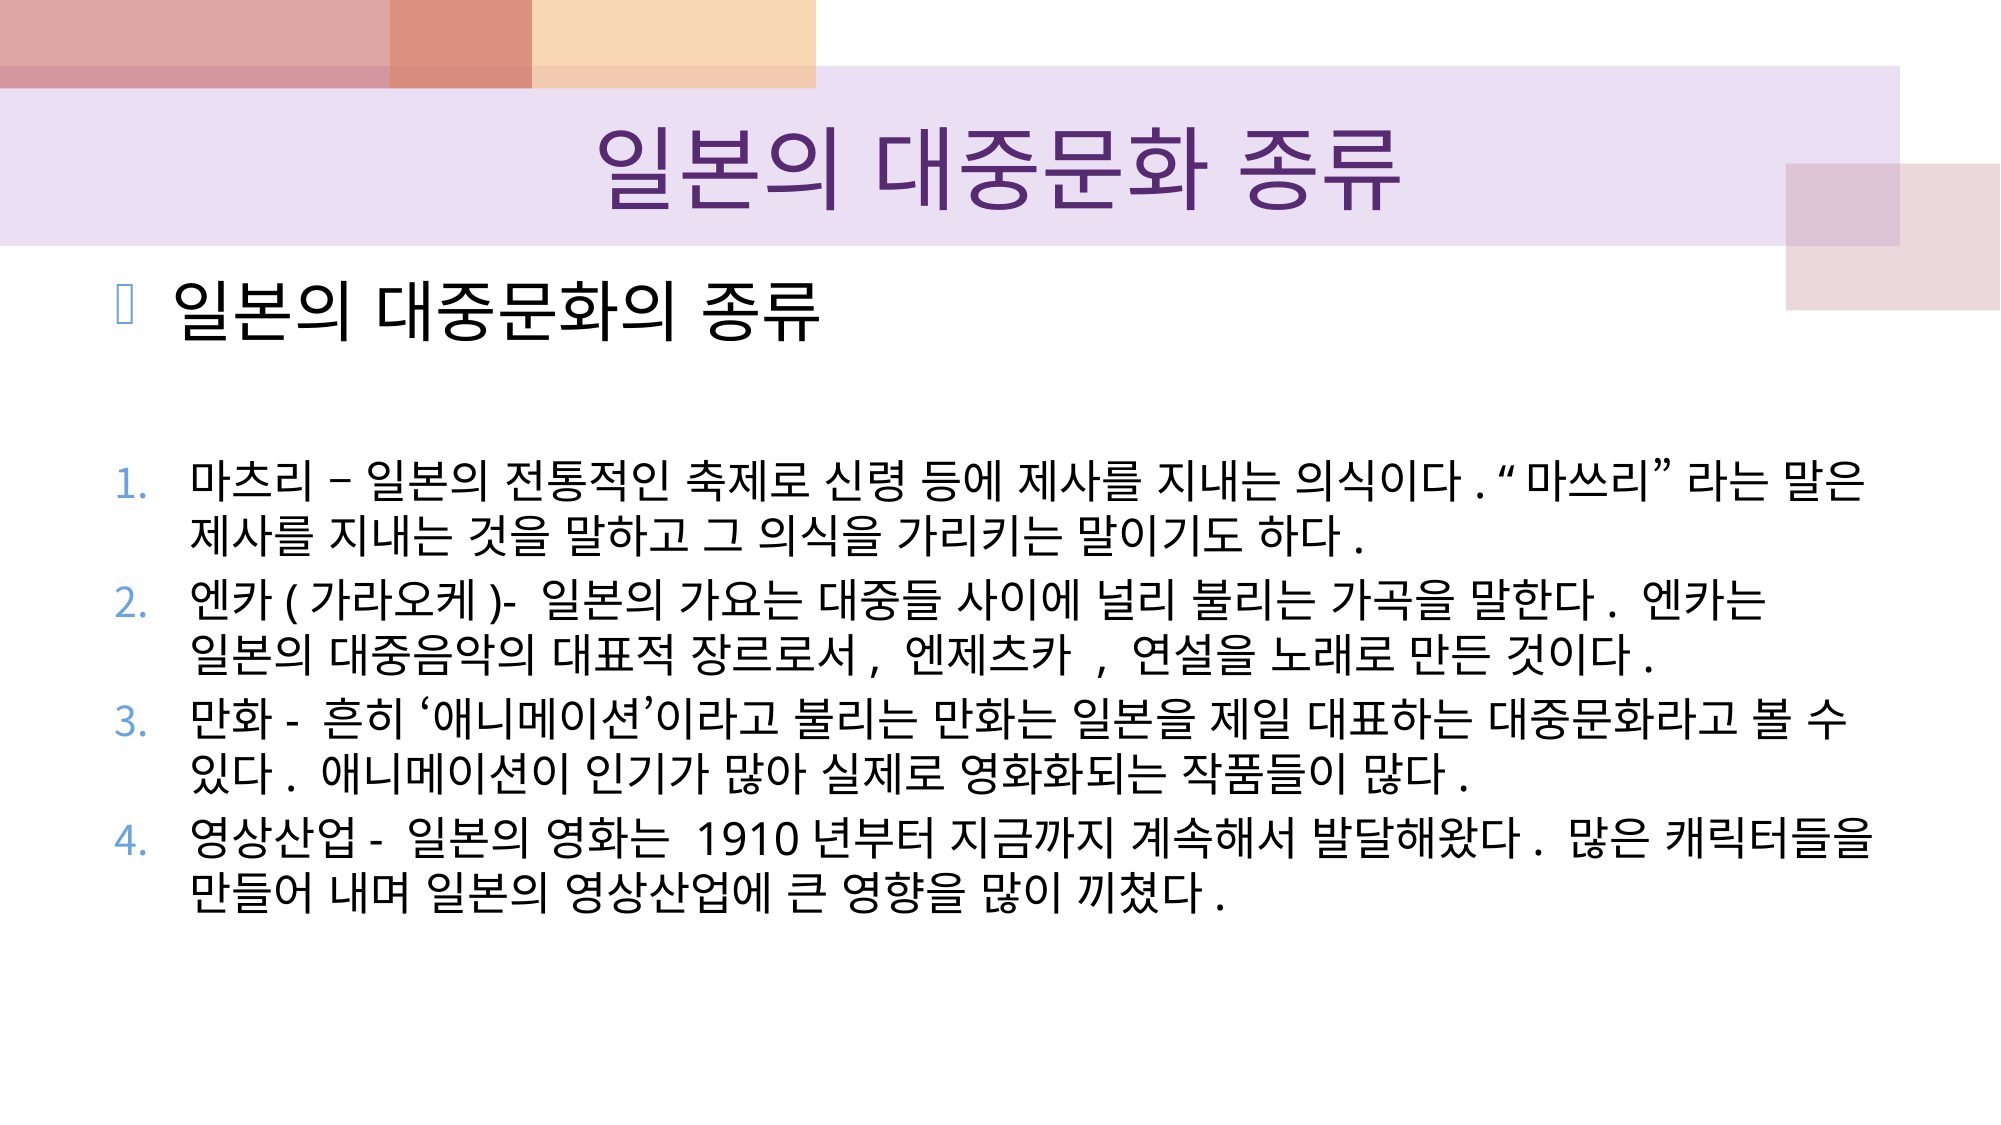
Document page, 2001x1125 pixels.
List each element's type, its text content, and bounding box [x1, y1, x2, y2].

list 일본의 대중문화의 종류 마츠리 – 일본의 전통적인 축제로 신령 등에 제사를 지내는 의식이다. “마쓰리” 라는 말은 제사를 지내는 것을 말하고 그 의식을 가리키는 말이기도 하다. 엔카(가라오케)- 일본의 가요는 대중들 사이에 널리 불리는 가곡을 말한다. 엔카는 일본의 대중음악의 대표적 장르로서, 엔제츠카 , 연설을 노래로 만든 것이다. 만화- 흔히 ‘애니메이션’이라고 불리는 만화는 일본을 제일 대표하는 대중문화라고 볼 수 있다. 애니메이션이 인기가 많아 실제로 영화화되는 작품들이 많다. 영상산업- 일본의 영화는 1910년부터 지금까지 계속해서 발달해왔다. 많은 캐릭터들을 만들어 내며 일본의 영상산업에 큰 영향을 많이 끼쳤다. [99, 262, 1900, 1005]
title 일본의 대중문화 종류 [99, 88, 1900, 246]
